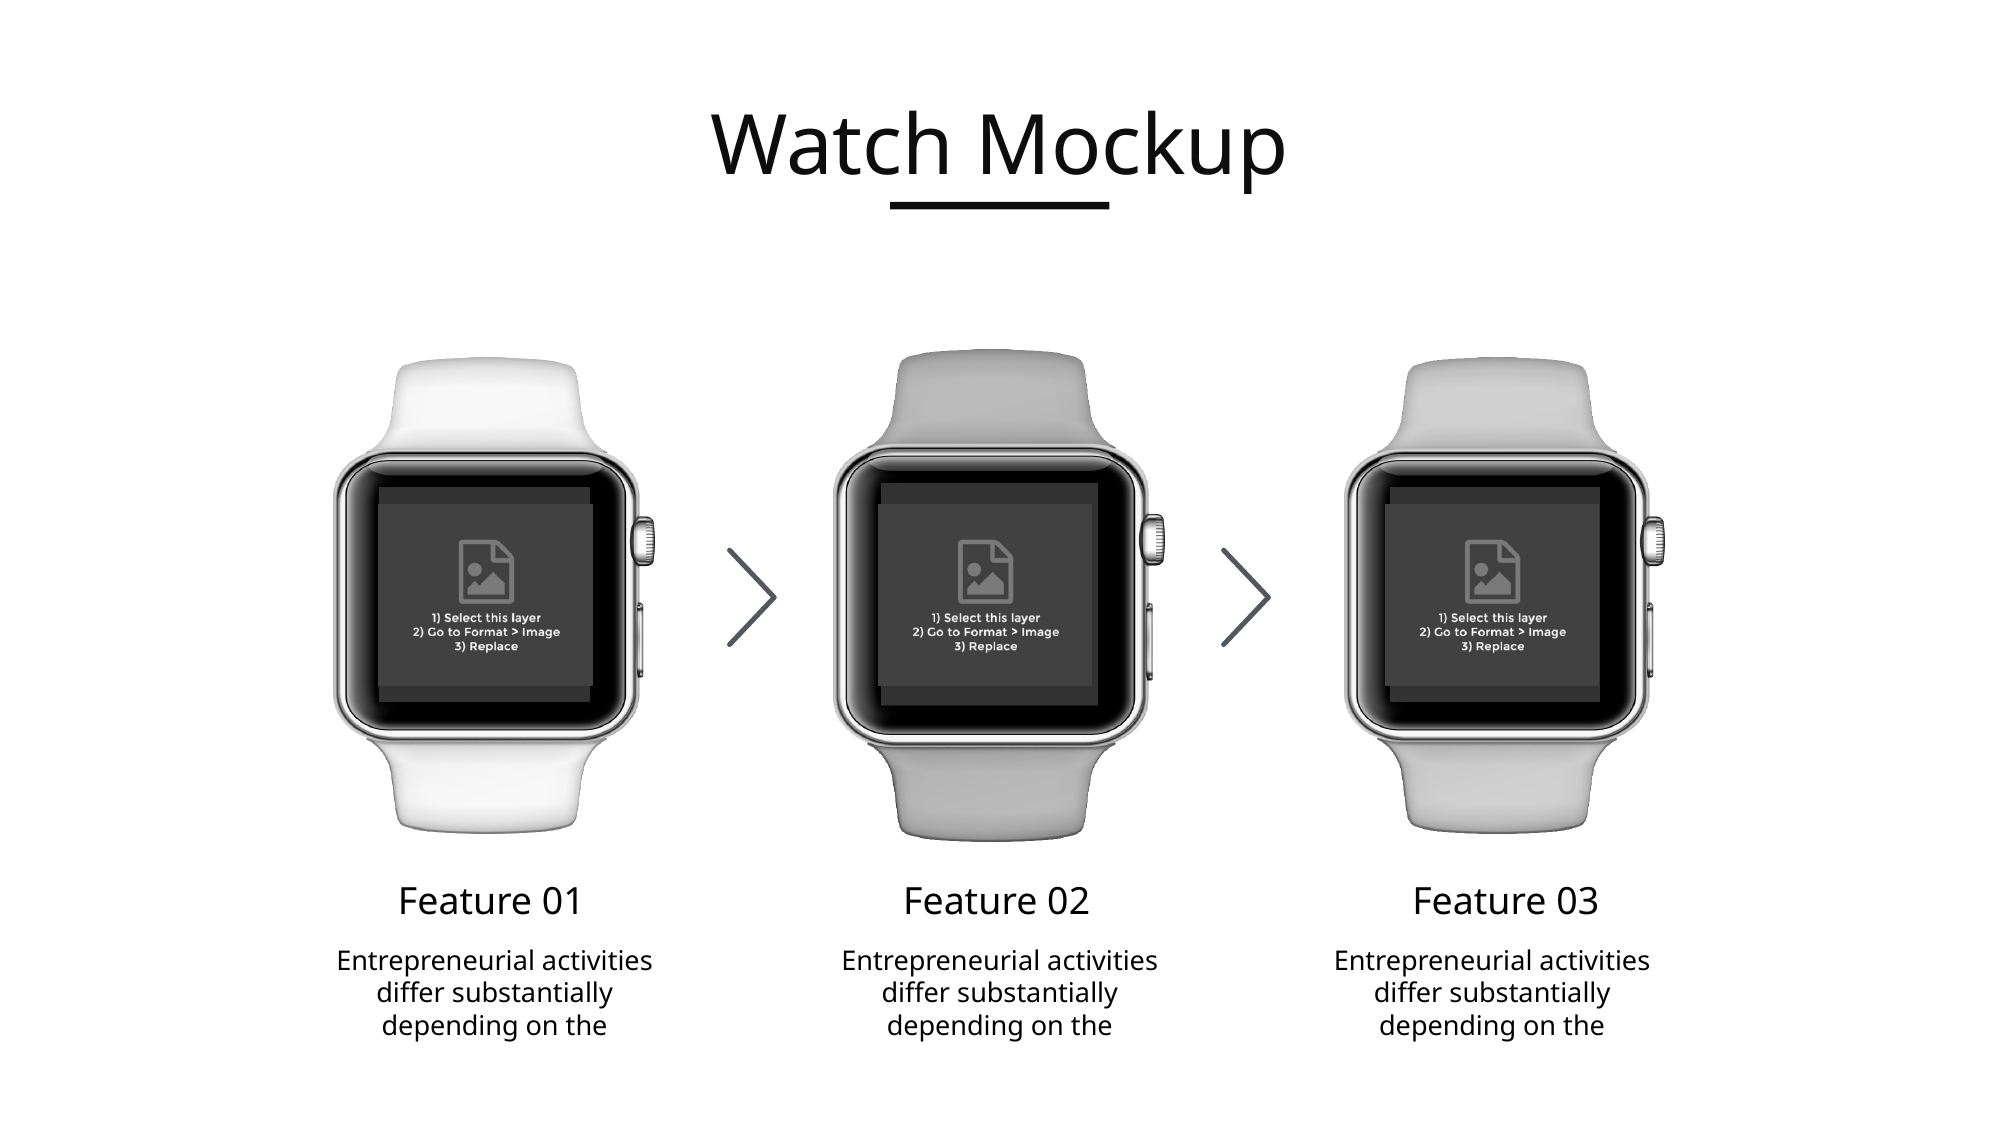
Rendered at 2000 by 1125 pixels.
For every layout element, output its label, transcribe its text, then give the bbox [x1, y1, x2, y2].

text_box Entrepreneurial activities differ substantially depending on the [1311, 935, 1673, 1048]
text_box Feature 02 [895, 869, 1098, 930]
text_box Feature 01 [390, 869, 593, 930]
text_box Feature 03 [1404, 869, 1608, 930]
text_box [888, 200, 1111, 211]
text_box Watch Mockup [0, 96, 2000, 187]
text_box [727, 547, 777, 648]
picture [333, 357, 656, 834]
text_box Entrepreneurial activities differ substantially depending on the [313, 935, 676, 1048]
text_box Entrepreneurial activities differ substantially depending on the [818, 935, 1181, 1048]
picture [833, 349, 1166, 842]
text_box [1221, 547, 1271, 648]
picture [1343, 357, 1666, 834]
